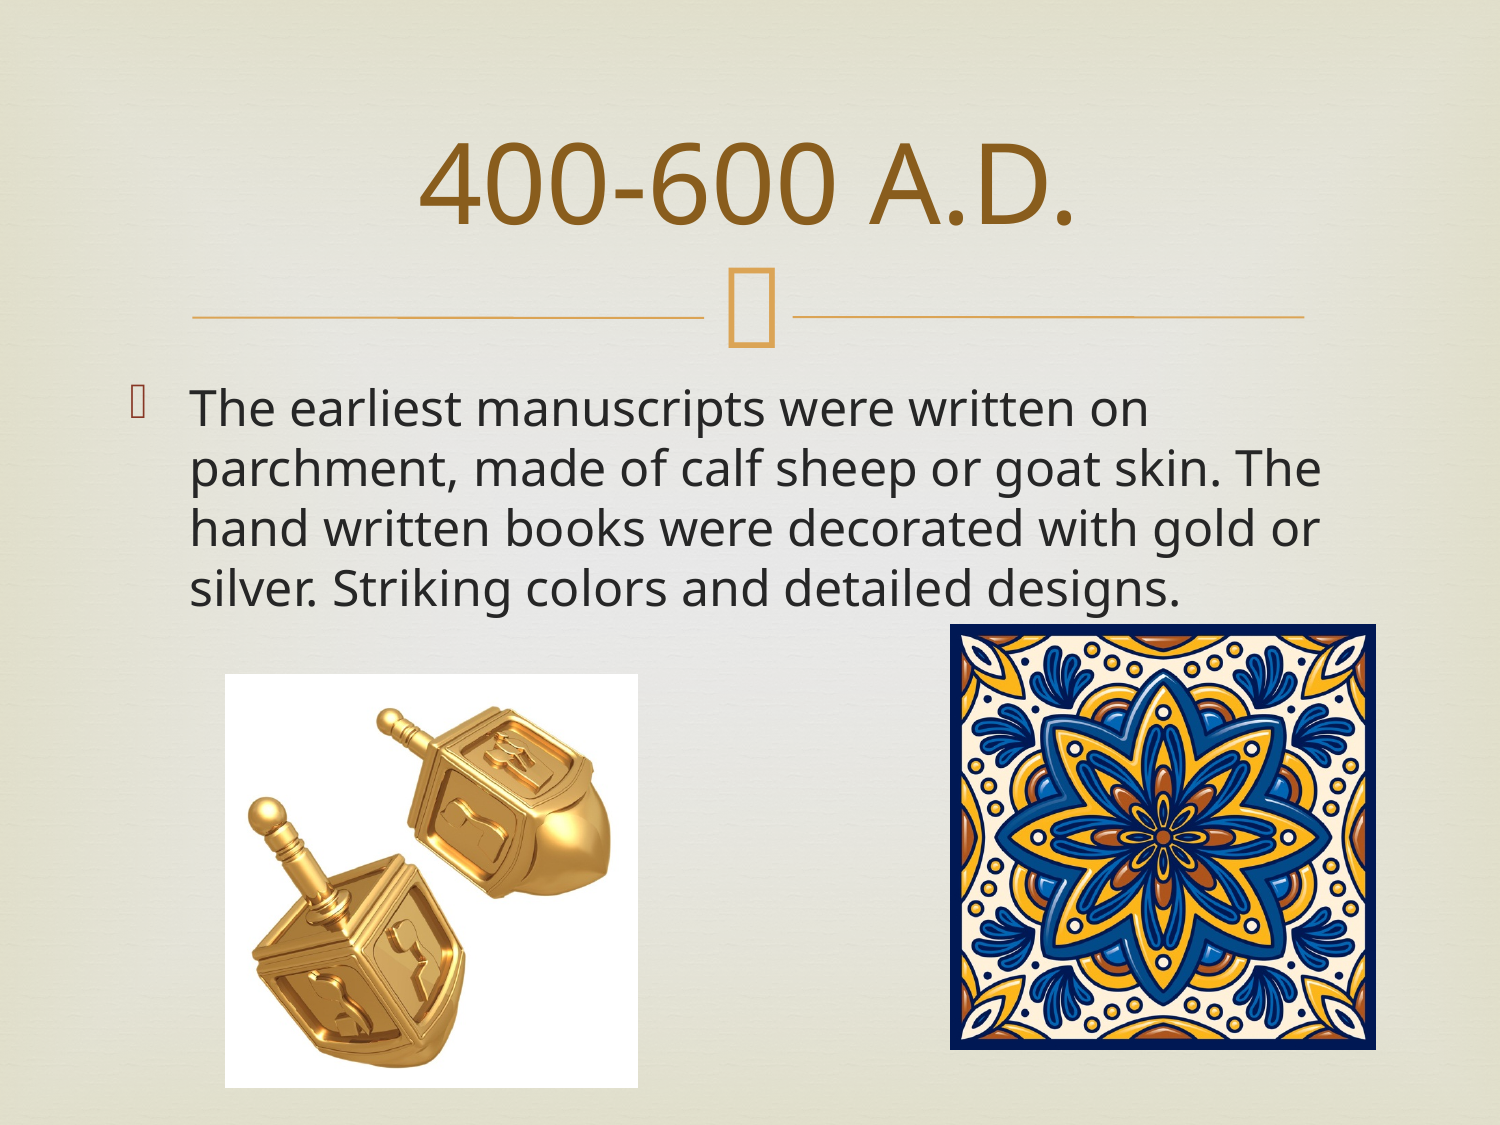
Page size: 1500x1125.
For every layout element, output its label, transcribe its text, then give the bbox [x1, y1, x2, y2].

list The earliest manuscripts were written on parchment, made of calf sheep or goat skin. The hand written books were decorated with gold or silver. Striking colors and detailed designs. [114, 368, 1386, 1005]
title 400-600 A.D. [112, 93, 1386, 267]
picture [224, 674, 638, 1088]
picture [949, 624, 1376, 1051]
